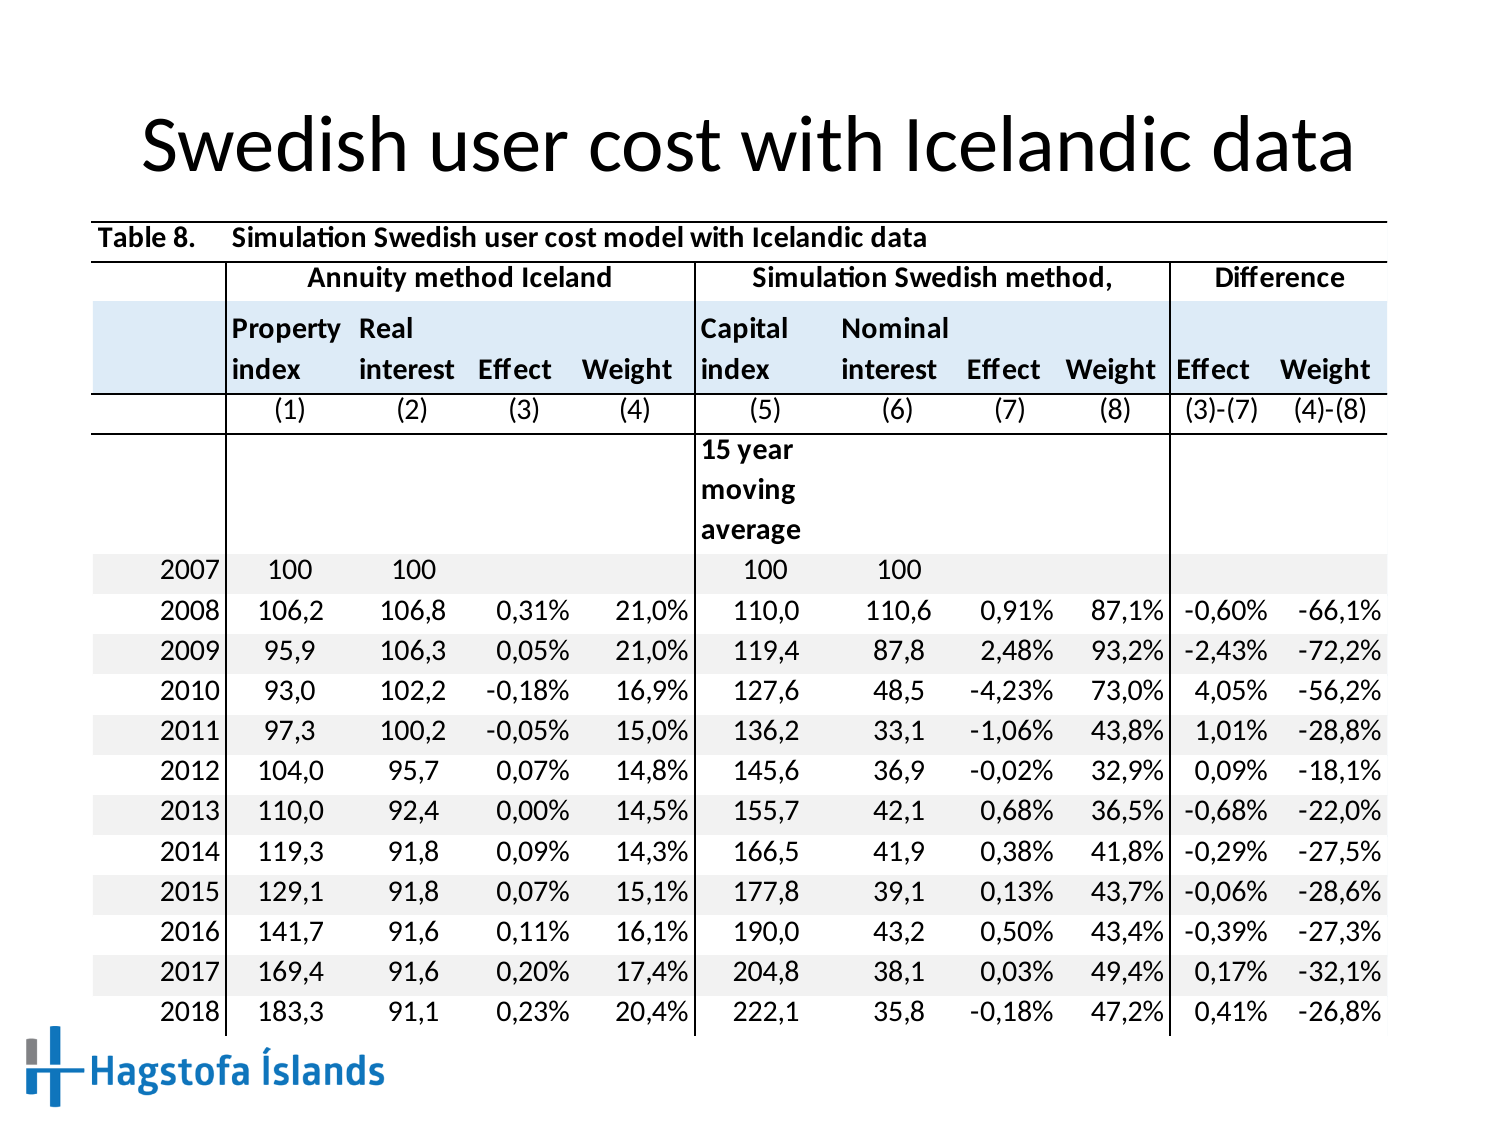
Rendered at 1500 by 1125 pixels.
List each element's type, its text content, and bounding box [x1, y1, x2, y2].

title Swedish user cost with Icelandic data [75, 45, 1425, 233]
picture [24, 220, 1390, 1109]
